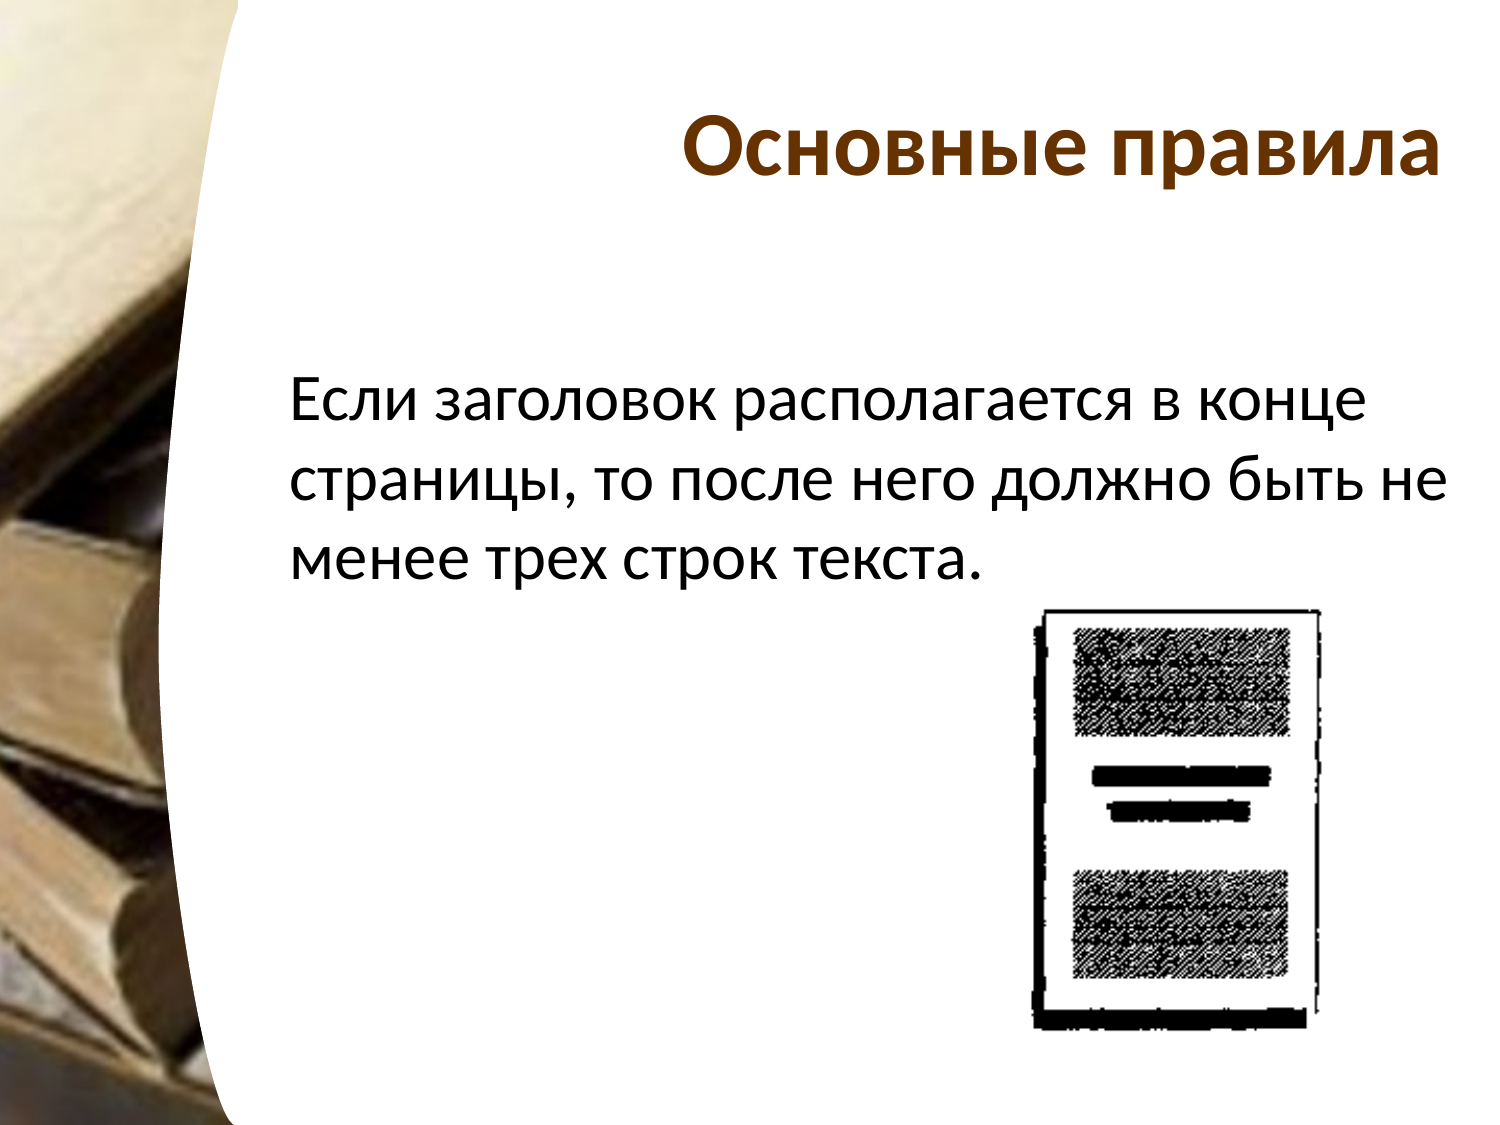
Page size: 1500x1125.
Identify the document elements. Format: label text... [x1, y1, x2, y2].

title Основные правила [288, 43, 1460, 234]
list Если заголовок располагается в конце страницы, то после него должно быть не менее трех строк текста. [217, 261, 1472, 1006]
picture [0, 0, 238, 1125]
picture [1007, 573, 1337, 1044]
